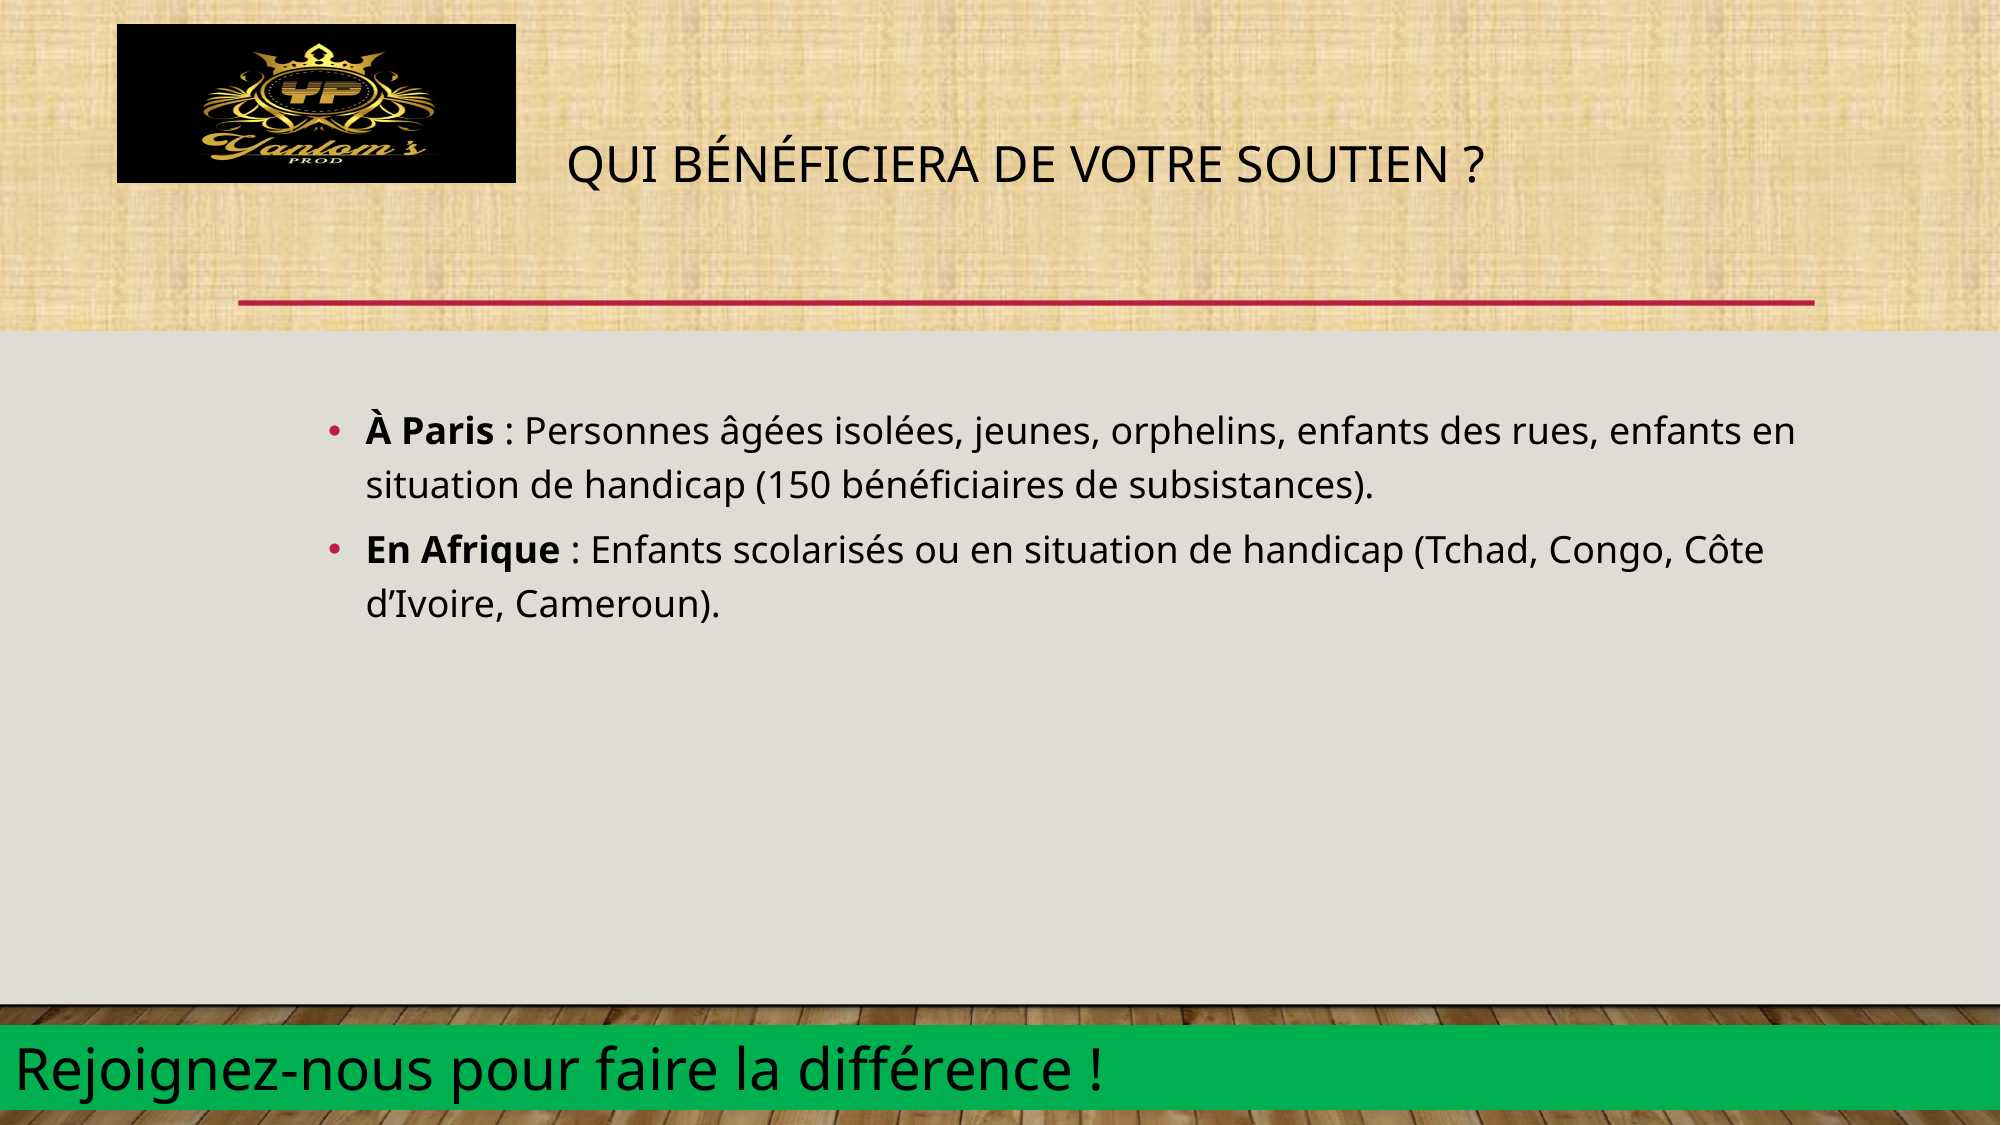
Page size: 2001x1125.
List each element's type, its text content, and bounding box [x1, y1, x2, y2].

text_box Rejoignez-nous pour faire la différence ! [0, 1025, 2000, 1110]
text_box À Paris : Personnes âgées isolées, jeunes, orphelins, enfants des rues, enfants en situation de handicap (150 bénéficiaires de subsistances). En Afrique : Enfants scolarisés ou en situation de handicap (Tchad, Congo, Côte d’Ivoire, Cameroun). [238, 330, 1814, 704]
text_box QUI BÉNÉFICIERA DE VOTRE SOUTIEN ? [238, 131, 1814, 304]
picture [0, 1007, 2000, 1025]
picture [0, 1110, 2000, 1125]
picture [117, 24, 517, 183]
